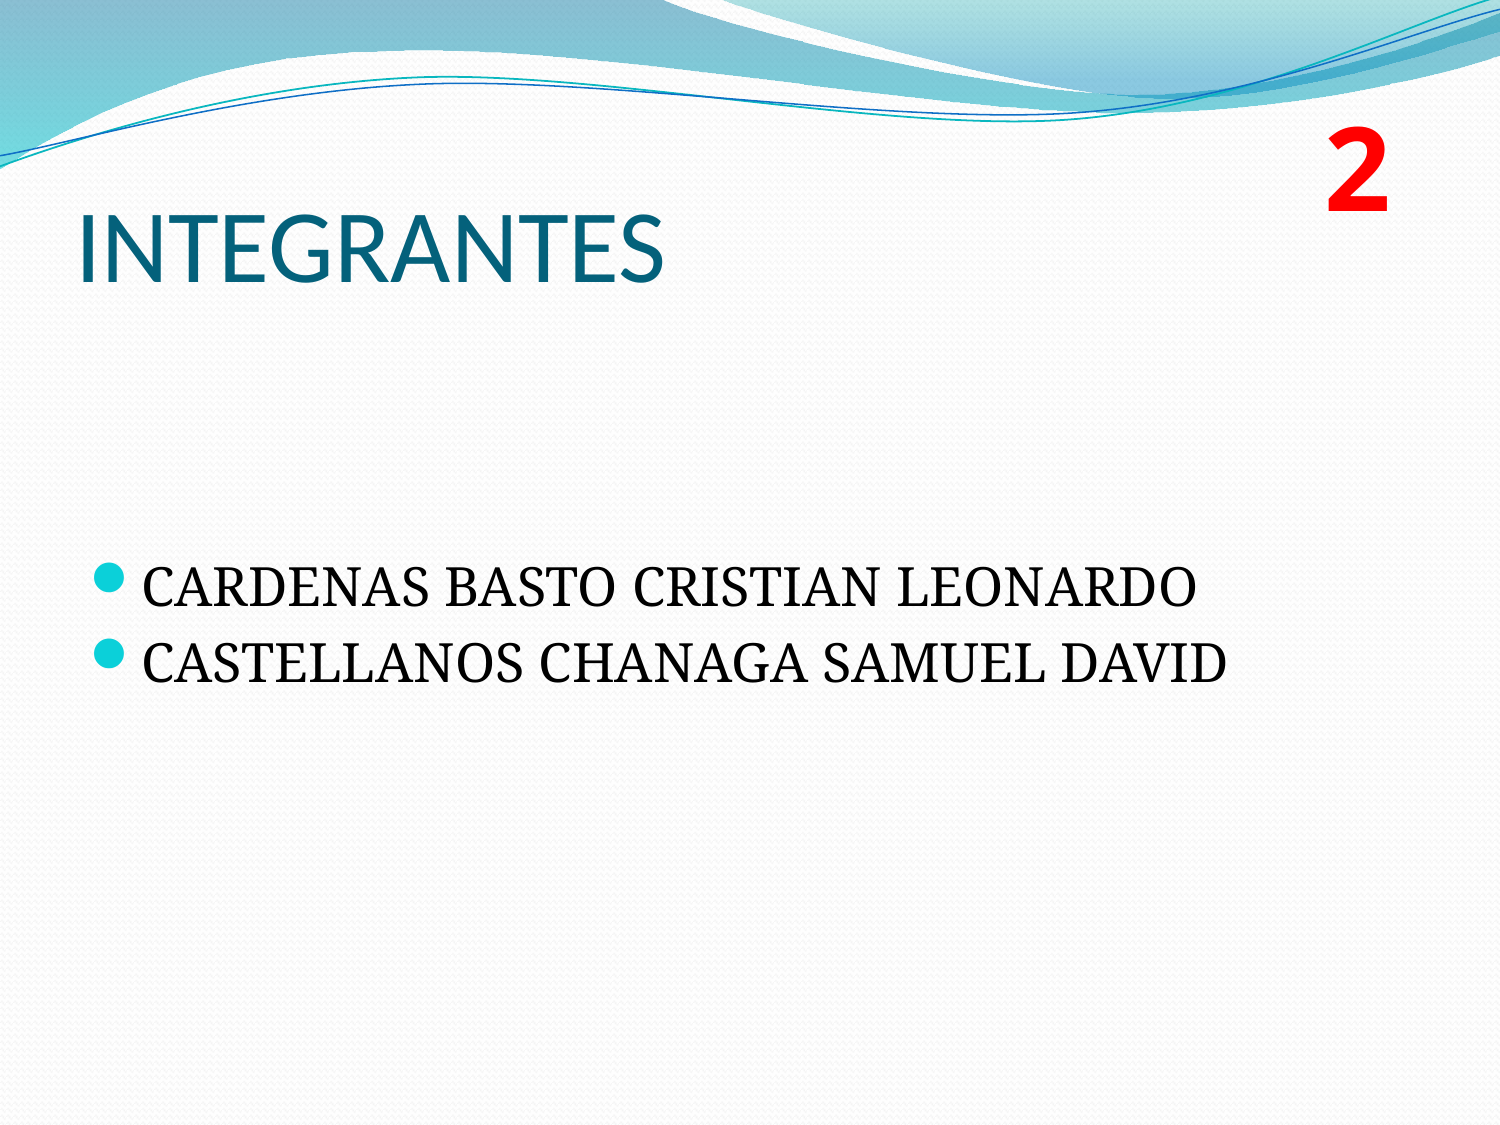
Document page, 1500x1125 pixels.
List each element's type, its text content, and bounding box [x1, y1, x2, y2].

text_box 2 [1218, 0, 1500, 235]
title INTEGRANTES [75, 115, 1425, 303]
list CARDENAS BASTO CRISTIAN LEONARDO CASTELLANOS CHANAGA SAMUEL DAVID [75, 317, 1425, 1038]
